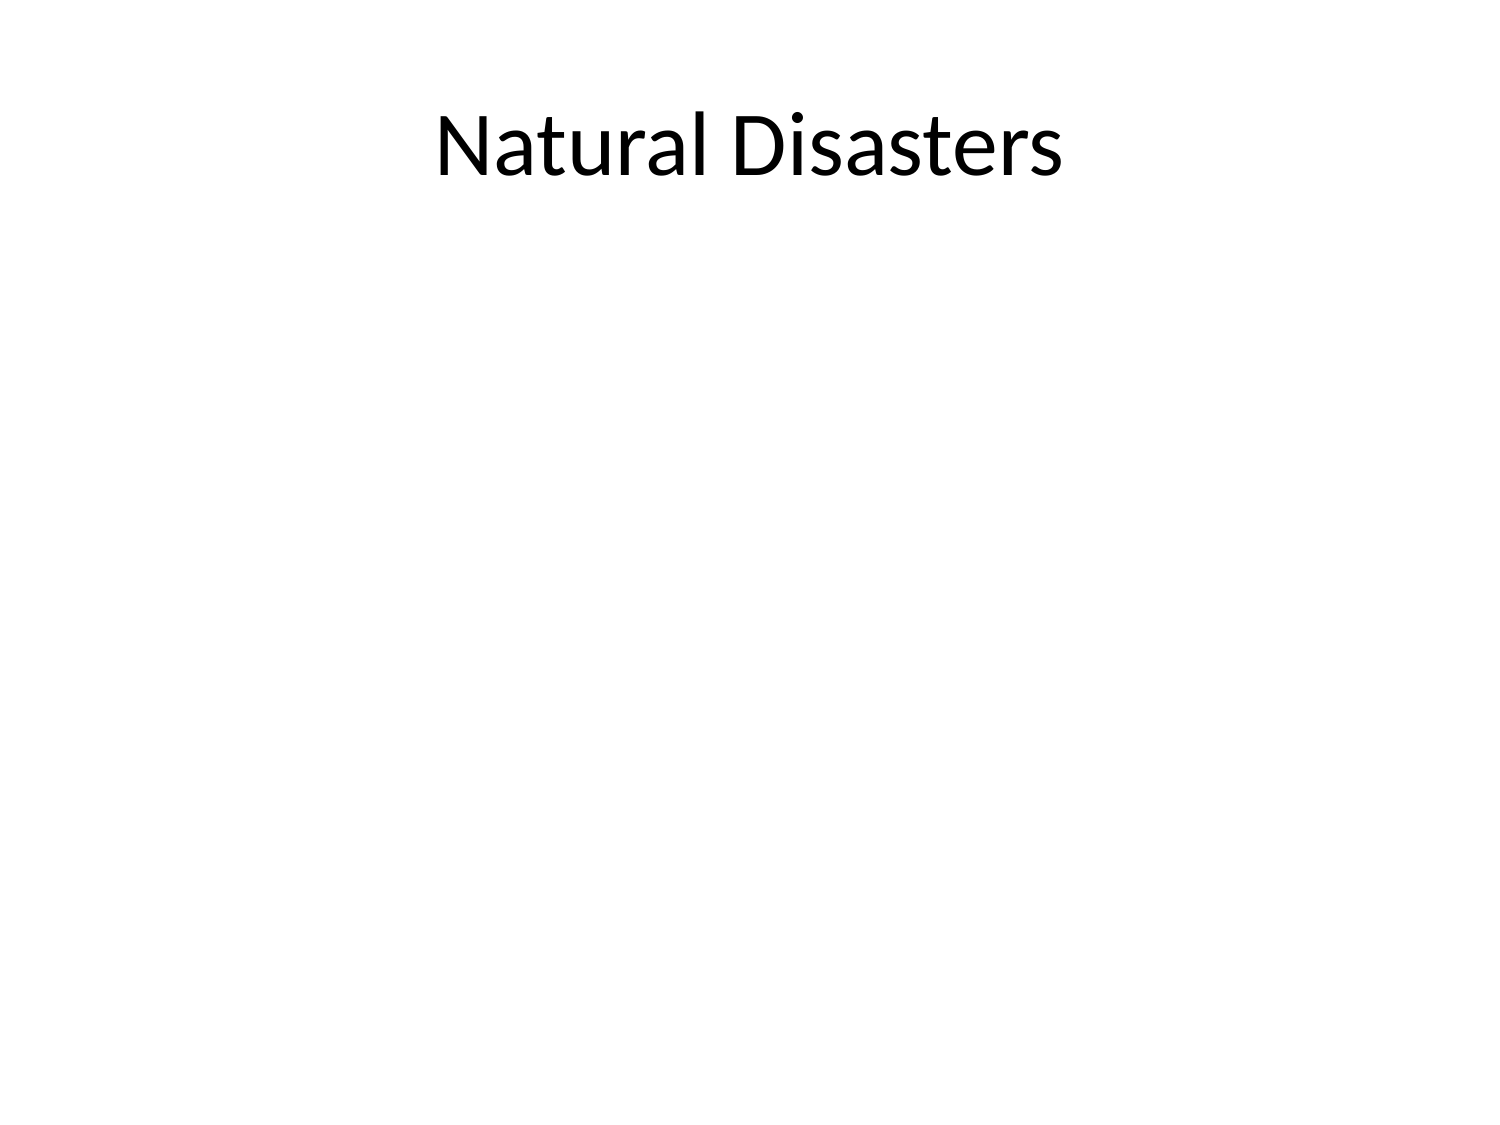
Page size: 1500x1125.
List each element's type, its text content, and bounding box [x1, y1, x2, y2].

title Natural Disasters [75, 45, 1425, 233]
